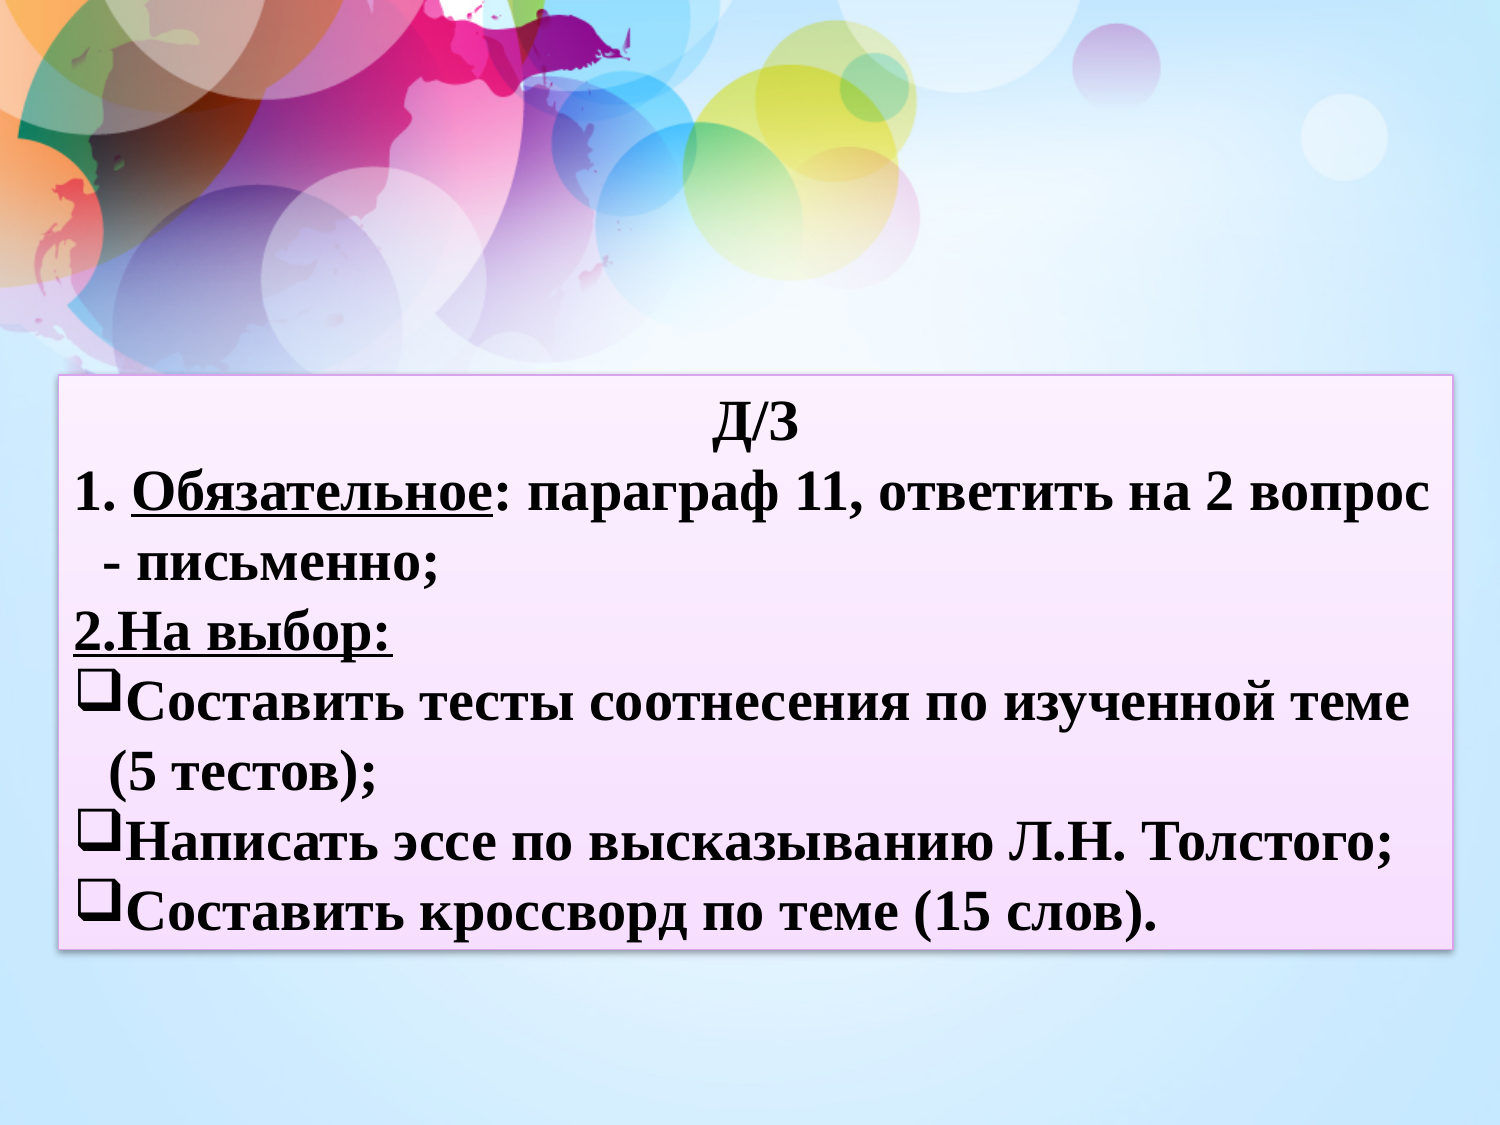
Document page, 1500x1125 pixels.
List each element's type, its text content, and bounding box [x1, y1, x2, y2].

text_box Д/З 1. Обязательное: параграф 11, ответить на 2 вопрос - письменно; 2.На выбор: Составить тесты соотнесения по изученной теме (5 тестов); Написать эссе по высказыванию Л.Н. Толстого; Составить кроссворд по теме (15 слов). [58, 374, 1454, 950]
picture [0, 0, 1500, 1125]
